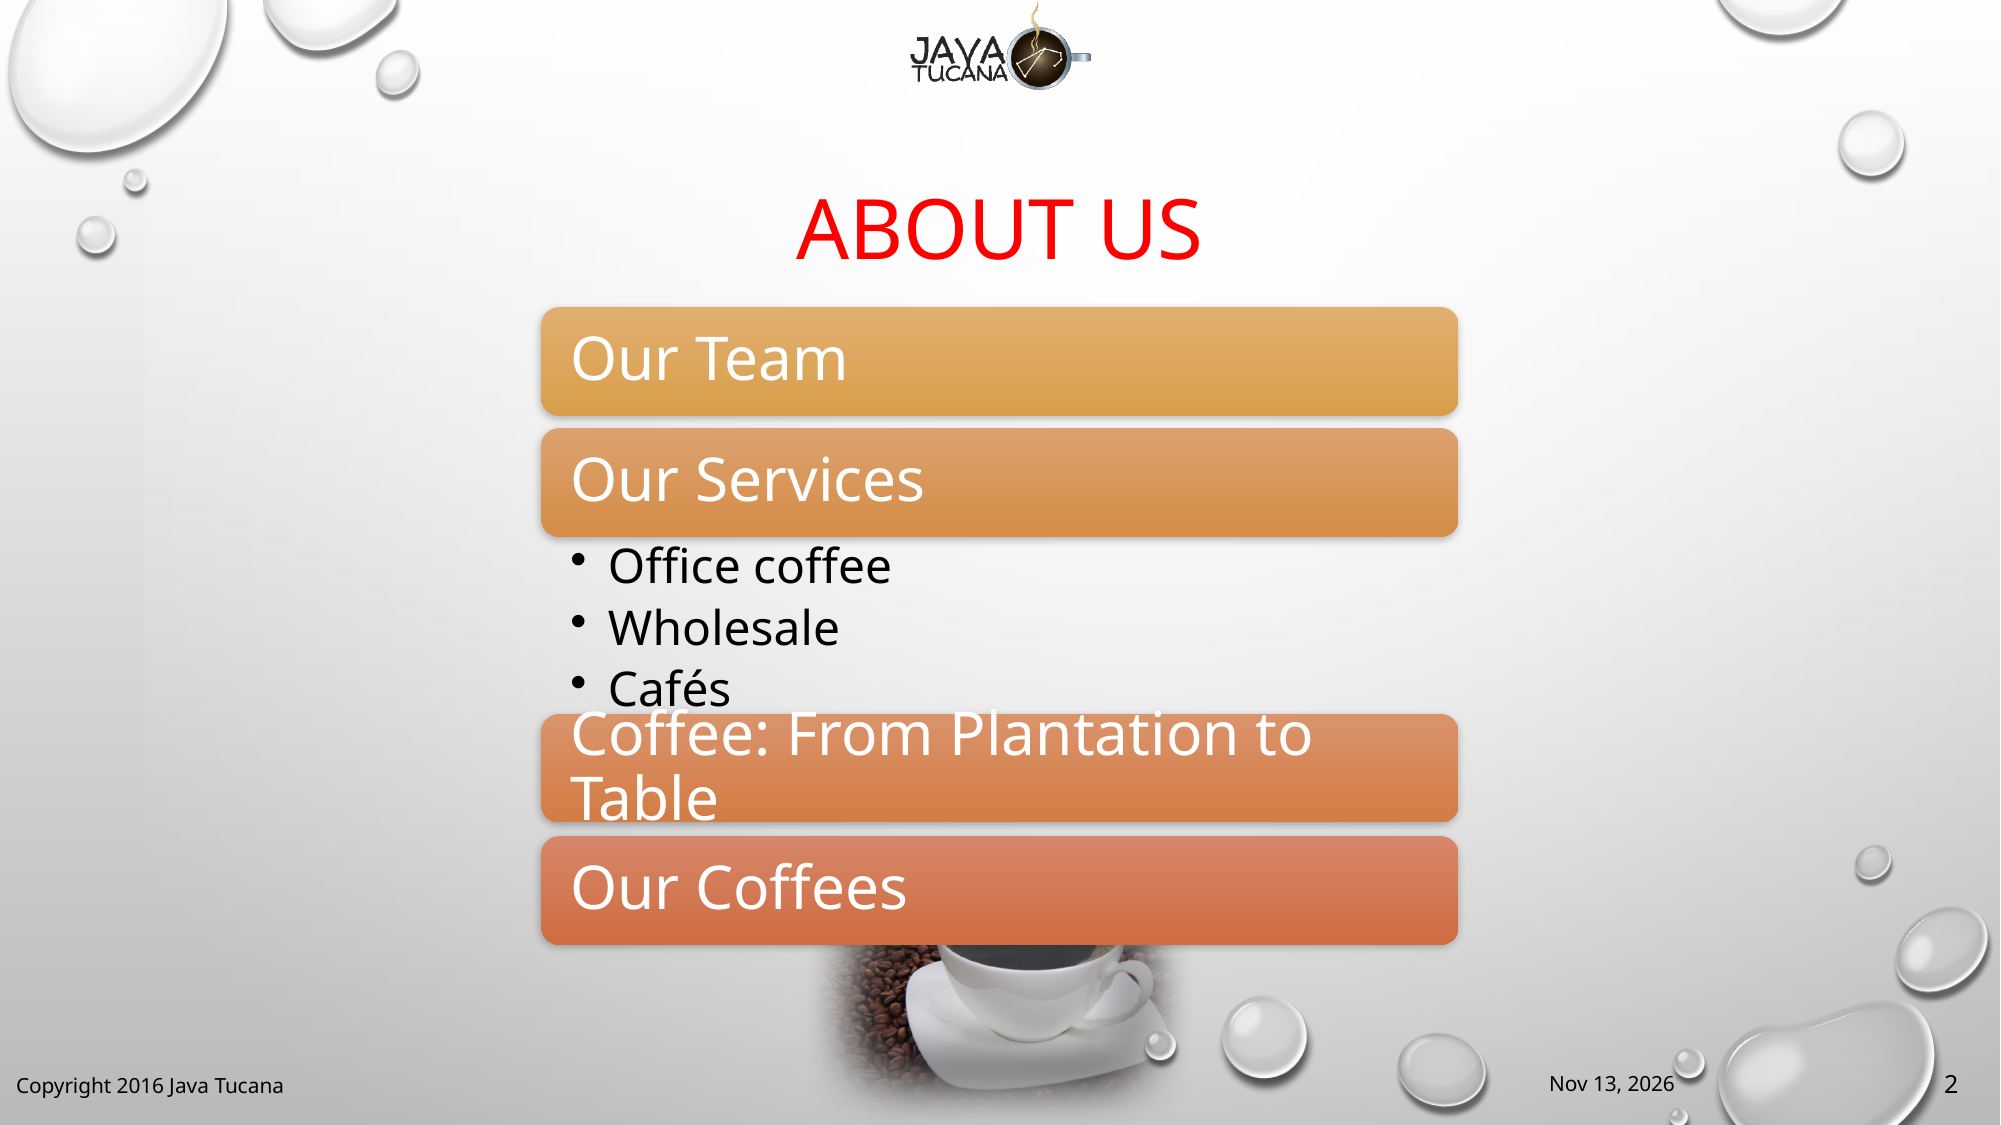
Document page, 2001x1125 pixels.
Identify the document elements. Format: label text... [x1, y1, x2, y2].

slide_number 26-Mar-16 [1239, 1055, 1690, 1116]
picture [0, 0, 2001, 1125]
footer Copyright 2016 Java Tucana [1, 1055, 1096, 1116]
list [541, 302, 1459, 949]
slide_number 2 [1848, 1055, 1974, 1116]
title About Us [149, 101, 1851, 364]
